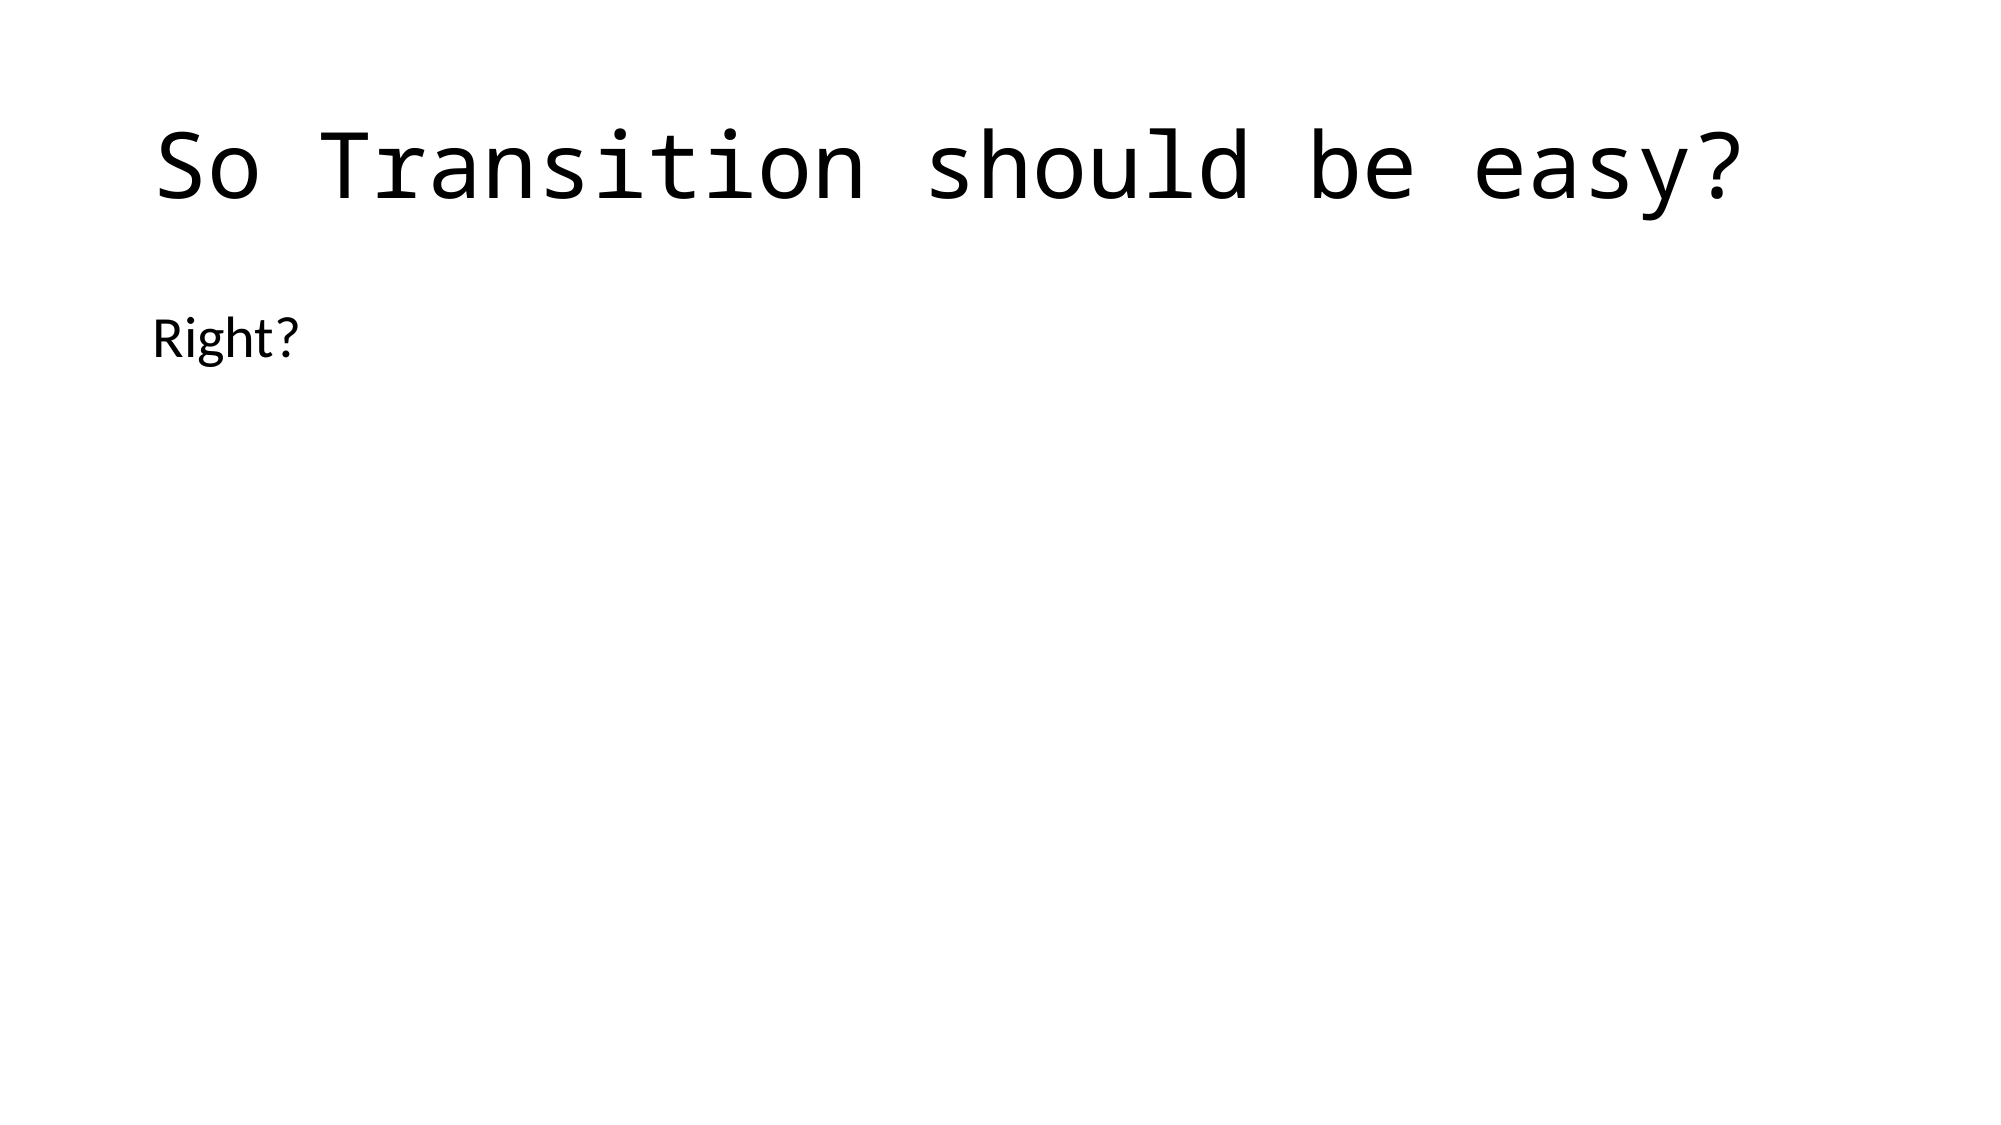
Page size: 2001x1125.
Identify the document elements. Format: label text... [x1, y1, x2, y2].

title So Transition should be easy? [137, 59, 1863, 278]
list Right? [137, 299, 1863, 1014]
